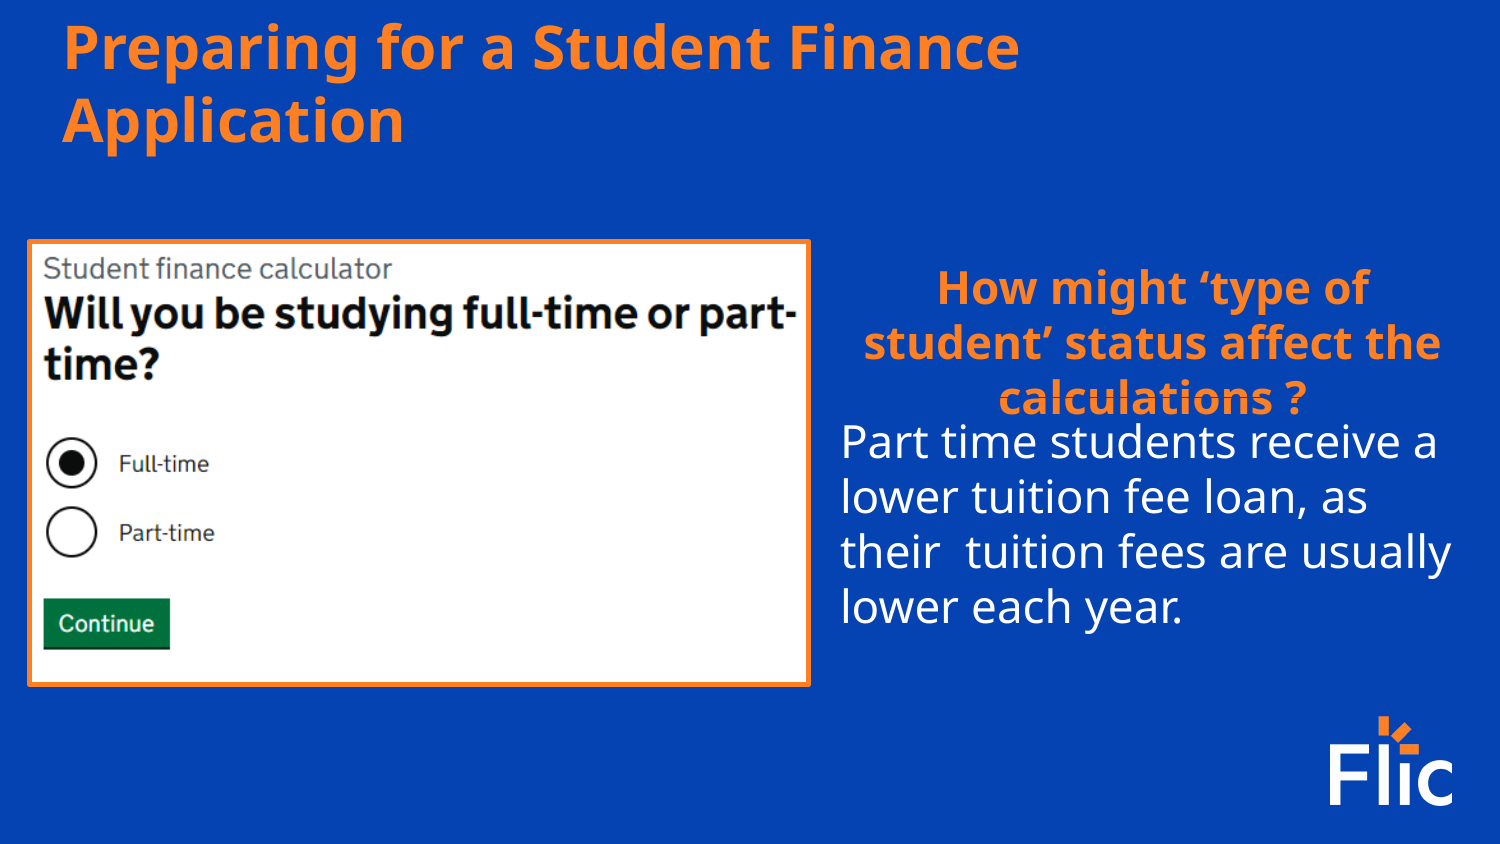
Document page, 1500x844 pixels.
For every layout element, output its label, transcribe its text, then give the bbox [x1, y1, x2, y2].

title Preparing for a Student Finance Application [47, 39, 1336, 125]
text_box Part time students receive a lower tuition fee loan, as their tuition fees are usually lower each year. [824, 397, 1471, 648]
text_box How might ‘type of student’ status affect the calculations ? [825, 243, 1481, 439]
picture [1330, 716, 1452, 806]
picture [31, 243, 807, 683]
